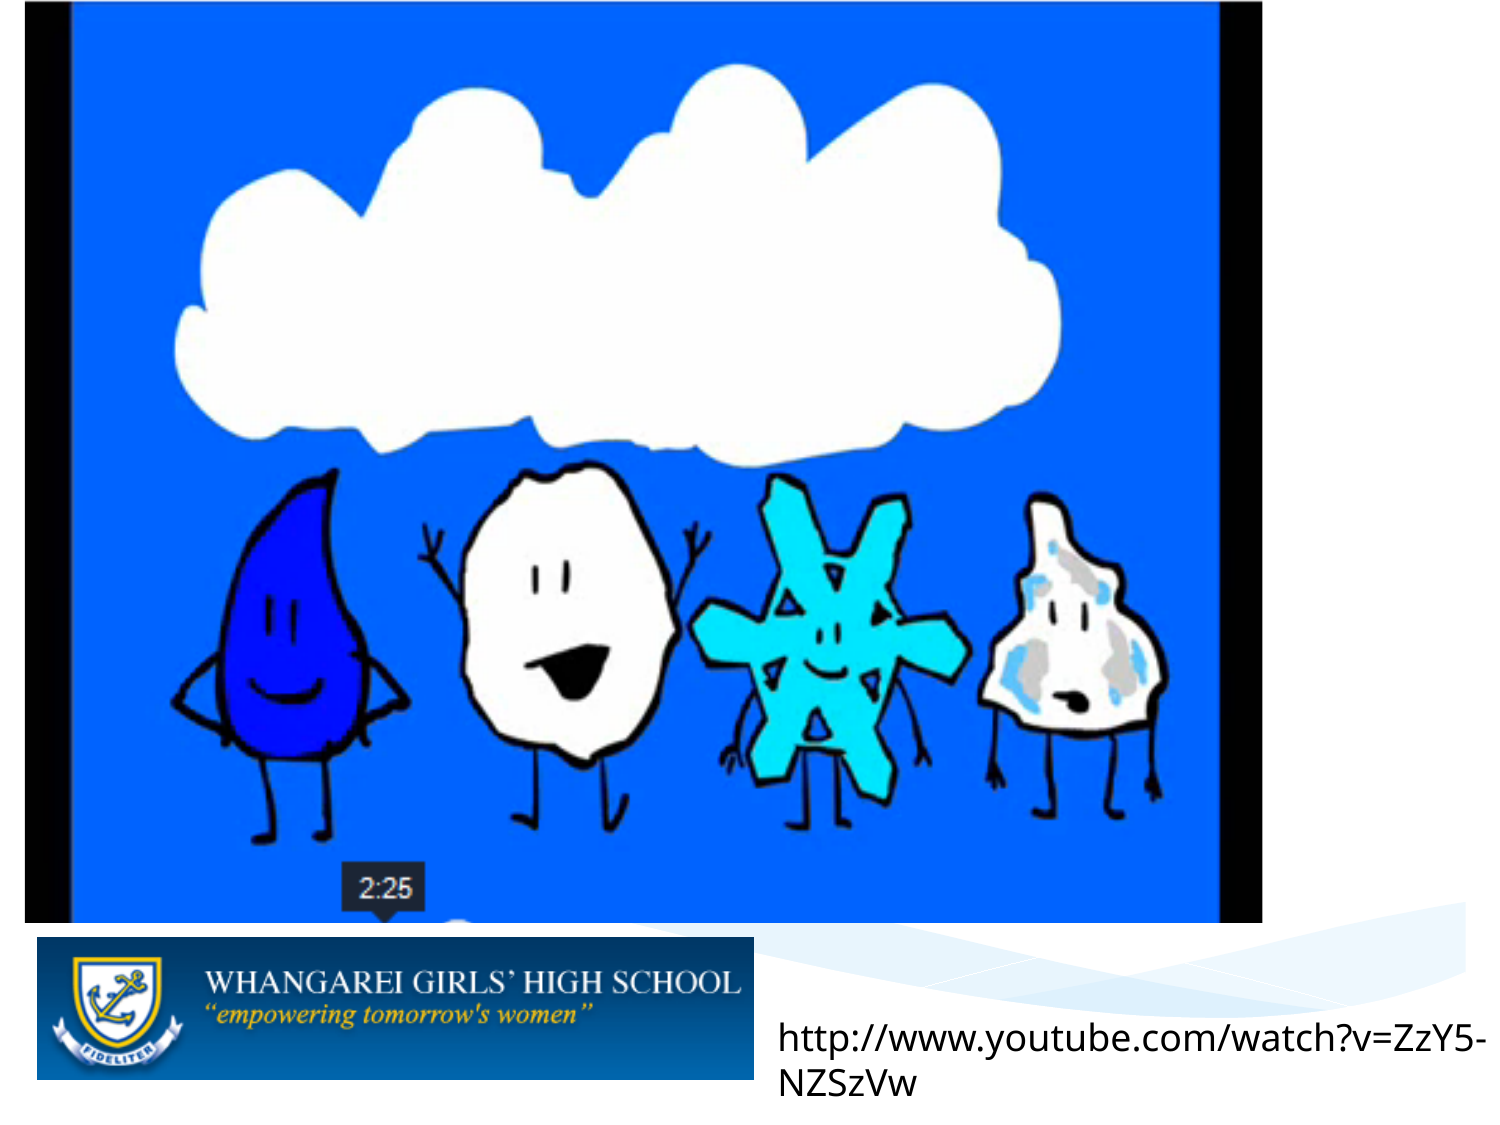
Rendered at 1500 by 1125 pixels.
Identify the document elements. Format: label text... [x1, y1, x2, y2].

text_box http://www.youtube.com/watch?v=ZzY5-NZSzVw [762, 1006, 1500, 1112]
picture [24, 0, 1263, 924]
picture [37, 937, 754, 1080]
